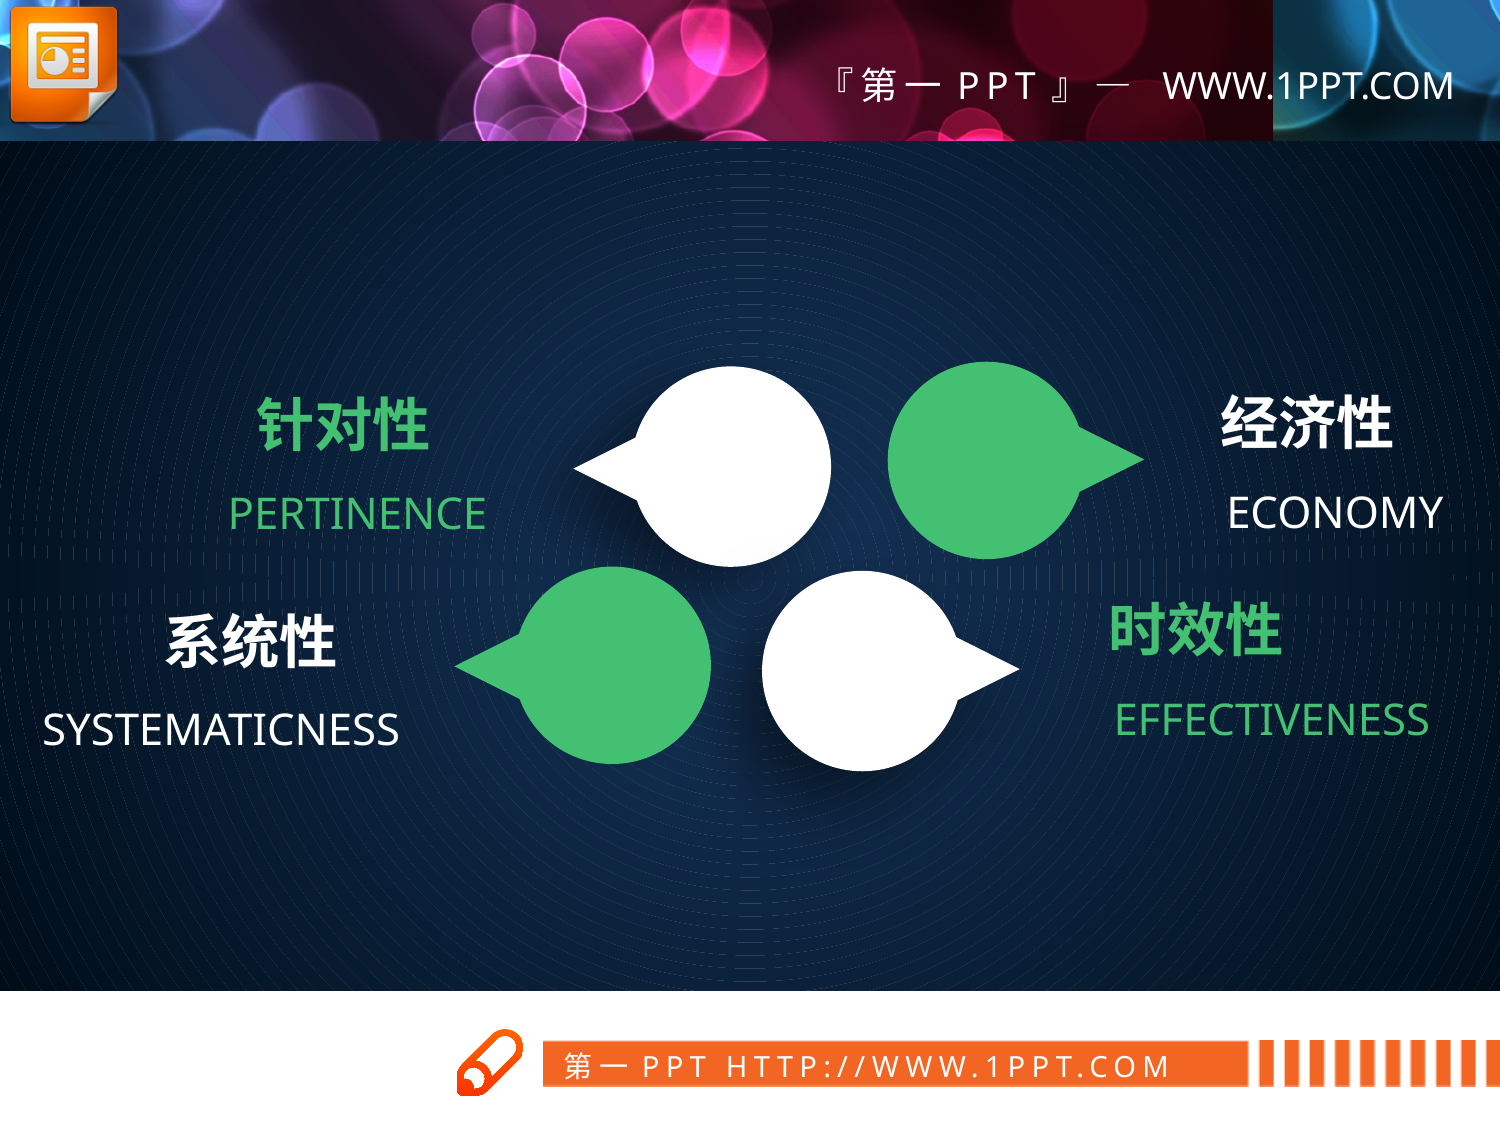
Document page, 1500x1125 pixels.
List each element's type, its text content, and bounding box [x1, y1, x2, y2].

picture [0, 0, 1500, 141]
text_box [762, 570, 1020, 772]
text_box 针对性 [183, 378, 452, 469]
text_box [573, 366, 832, 567]
text_box 经济性 [1200, 376, 1416, 467]
text_box 时效性 [1088, 583, 1304, 674]
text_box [483, 536, 682, 794]
text_box SYSTEMATICNESS [22, 692, 421, 765]
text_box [916, 331, 1115, 589]
picture [543, 1040, 1500, 1087]
text_box PERTINENCE [207, 476, 508, 549]
text_box ECONOMY [1206, 474, 1464, 547]
text_box EFFECTIVENESS [1093, 681, 1451, 755]
text_box 系统性 [89, 594, 359, 685]
